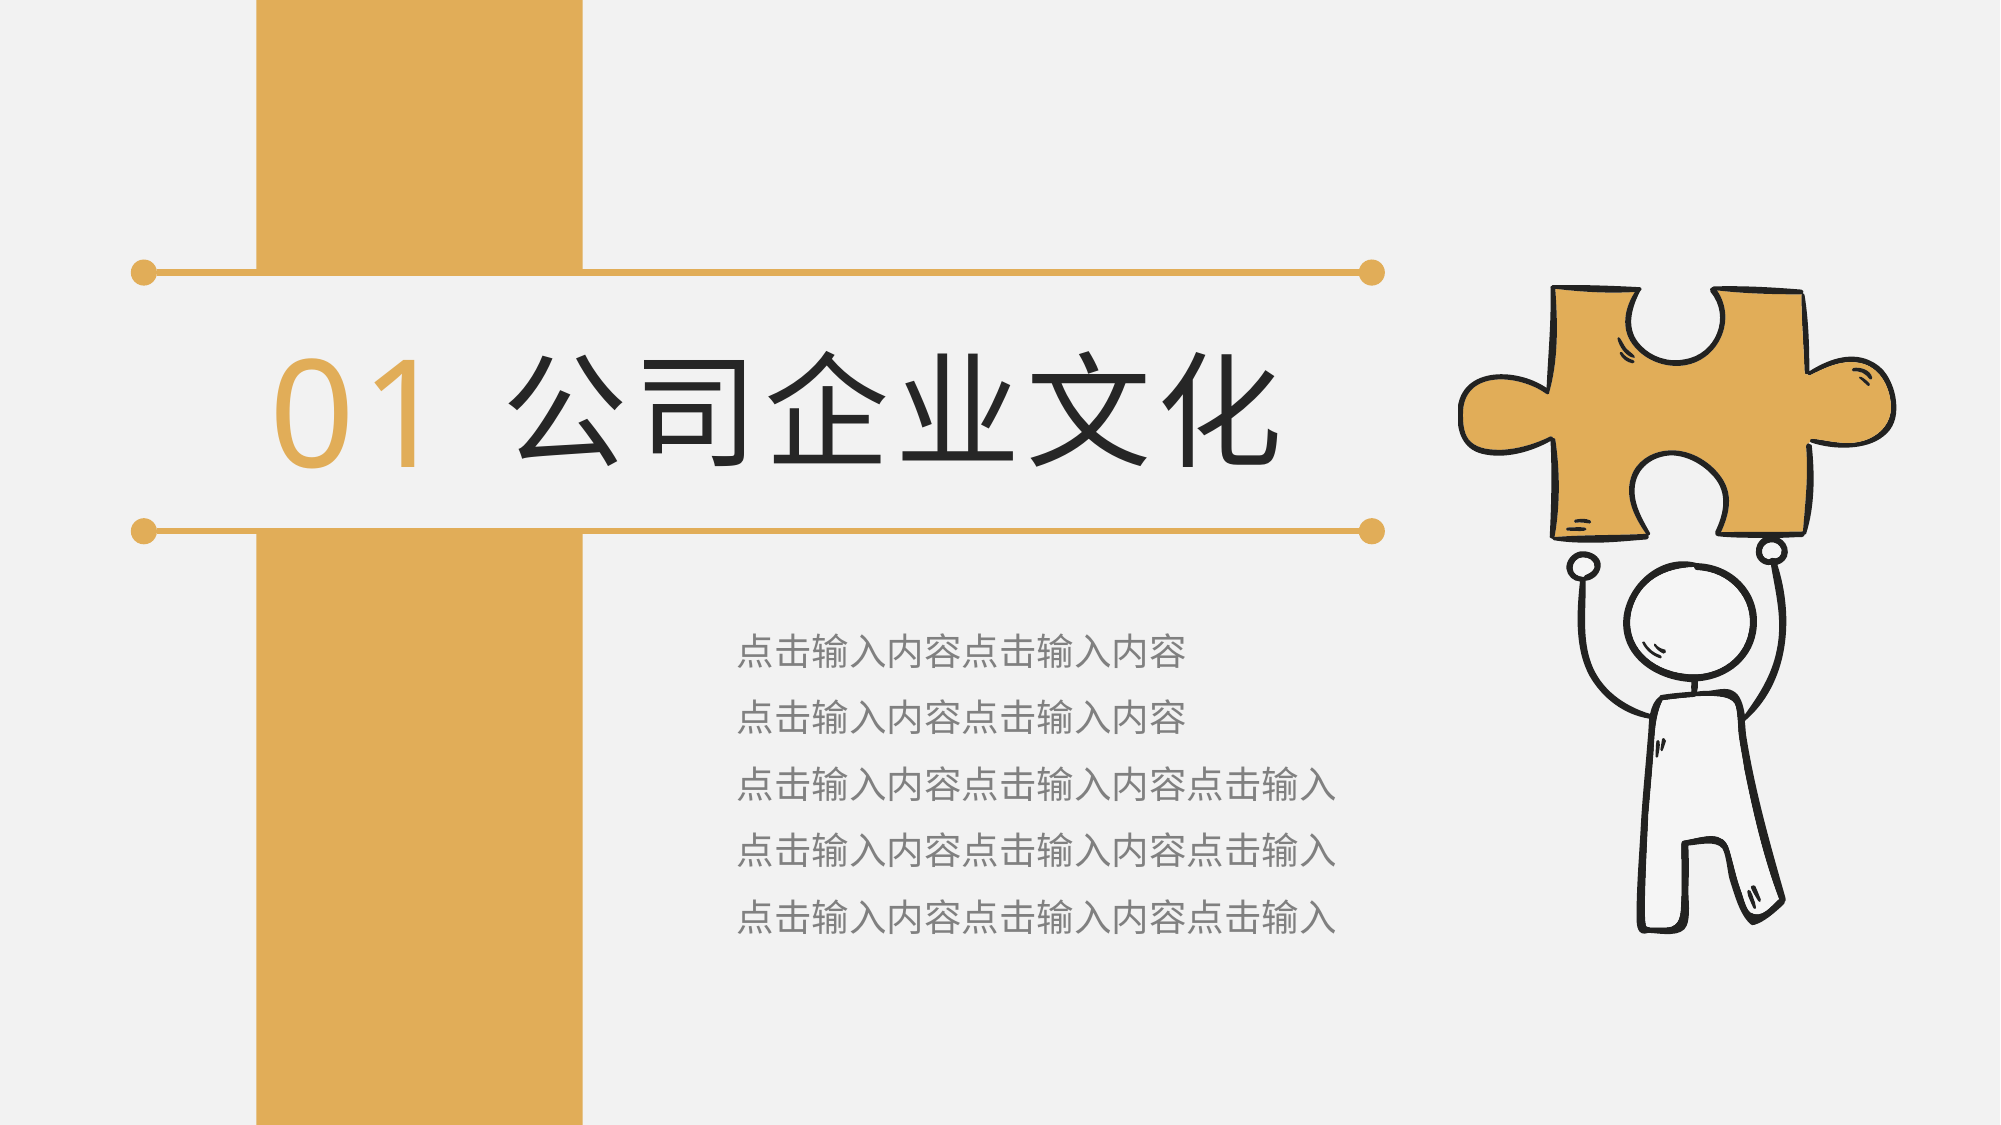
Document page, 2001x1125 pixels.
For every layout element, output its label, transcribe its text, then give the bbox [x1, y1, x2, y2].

text_box [255, 545, 584, 1125]
picture [1458, 285, 1898, 936]
text_box [255, 0, 584, 259]
text_box 01 [254, 309, 463, 505]
text_box 公司企业文化 [487, 325, 1299, 490]
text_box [130, 259, 1385, 286]
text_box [130, 518, 1385, 545]
text_box 点击输入内容点击输入内容 点击输入内容点击输入内容 点击输入内容点击输入内容点击输入 点击输入内容点击输入内容点击输入 点击输入内容点击输入内容点击输入 [722, 598, 1352, 947]
